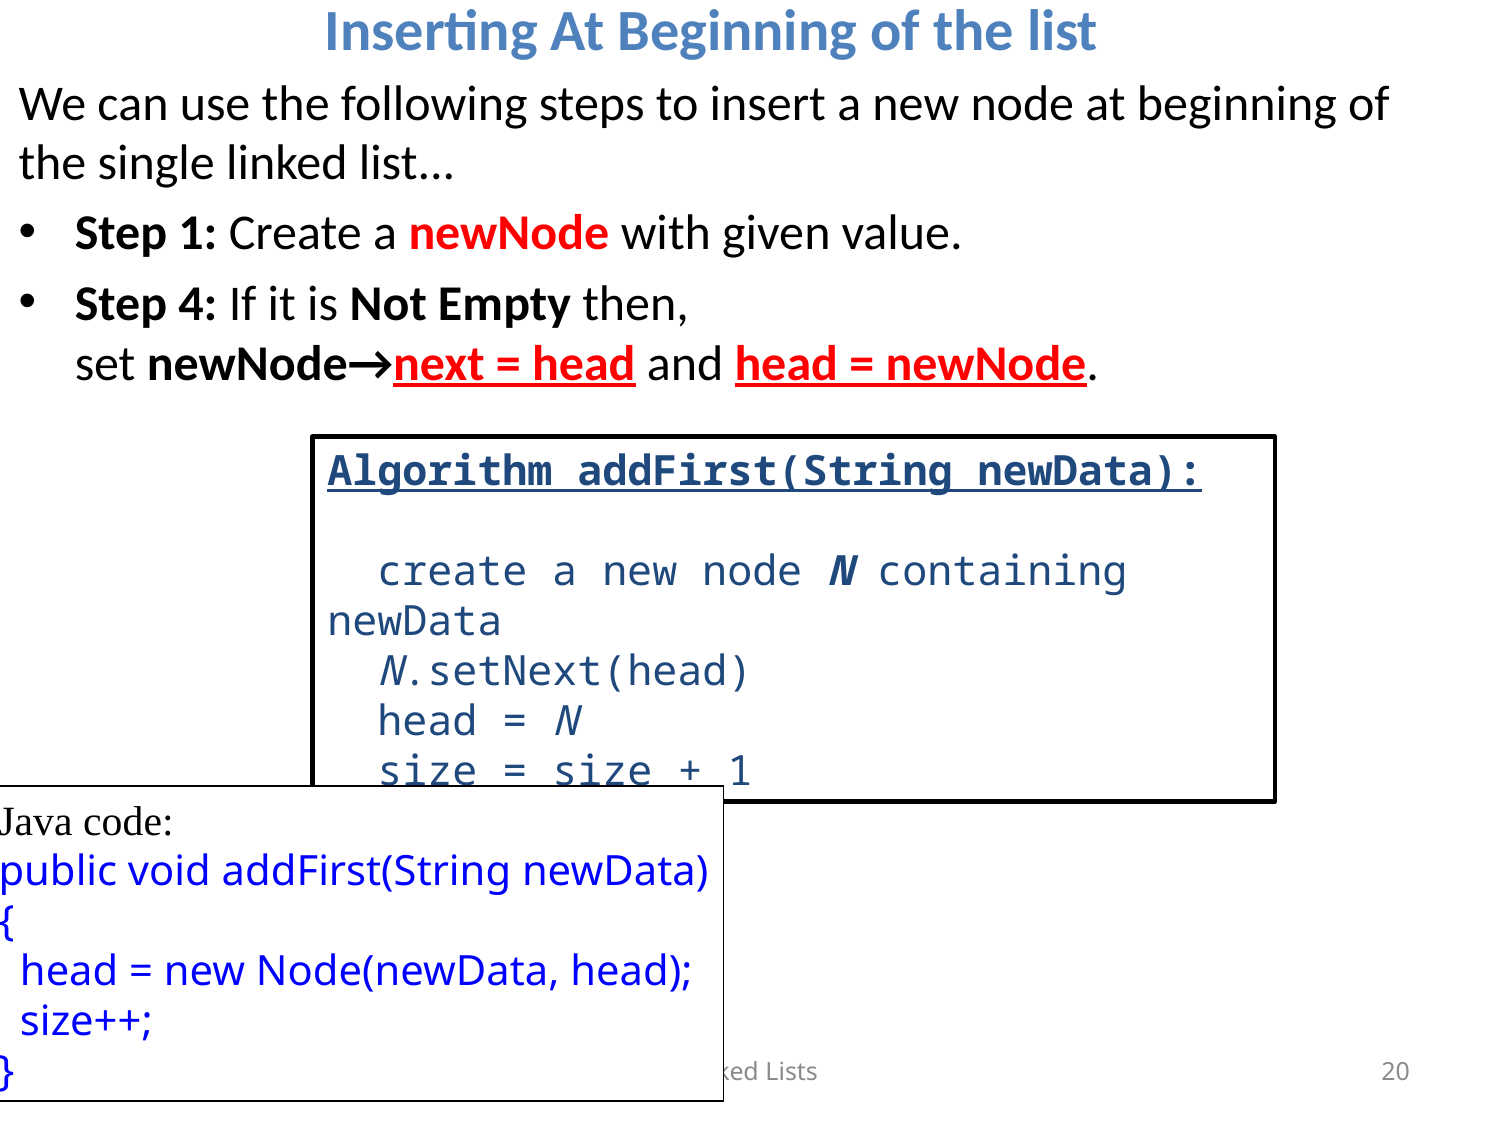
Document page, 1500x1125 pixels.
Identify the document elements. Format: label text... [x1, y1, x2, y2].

slide_number 20 [1074, 1042, 1425, 1103]
text_box Java code: public void addFirst(String newData) { head = new Node(newData, head); size++; } [0, 786, 724, 1102]
text_box Algorithm addFirst(String newData): create a new node N containing newData N.setNext(head) head = N size = size + 1 [312, 436, 1275, 802]
footer Linked Lists [512, 1042, 988, 1103]
list We can use the following steps to insert a new node at beginning of the single linked list... Step 1: Create a newNode with given value. Step 4: If it is Not Empty then, set newNode→next = head and head = newNode. [3, 62, 1428, 438]
title Inserting At Beginning of the list [55, 37, 1369, 62]
